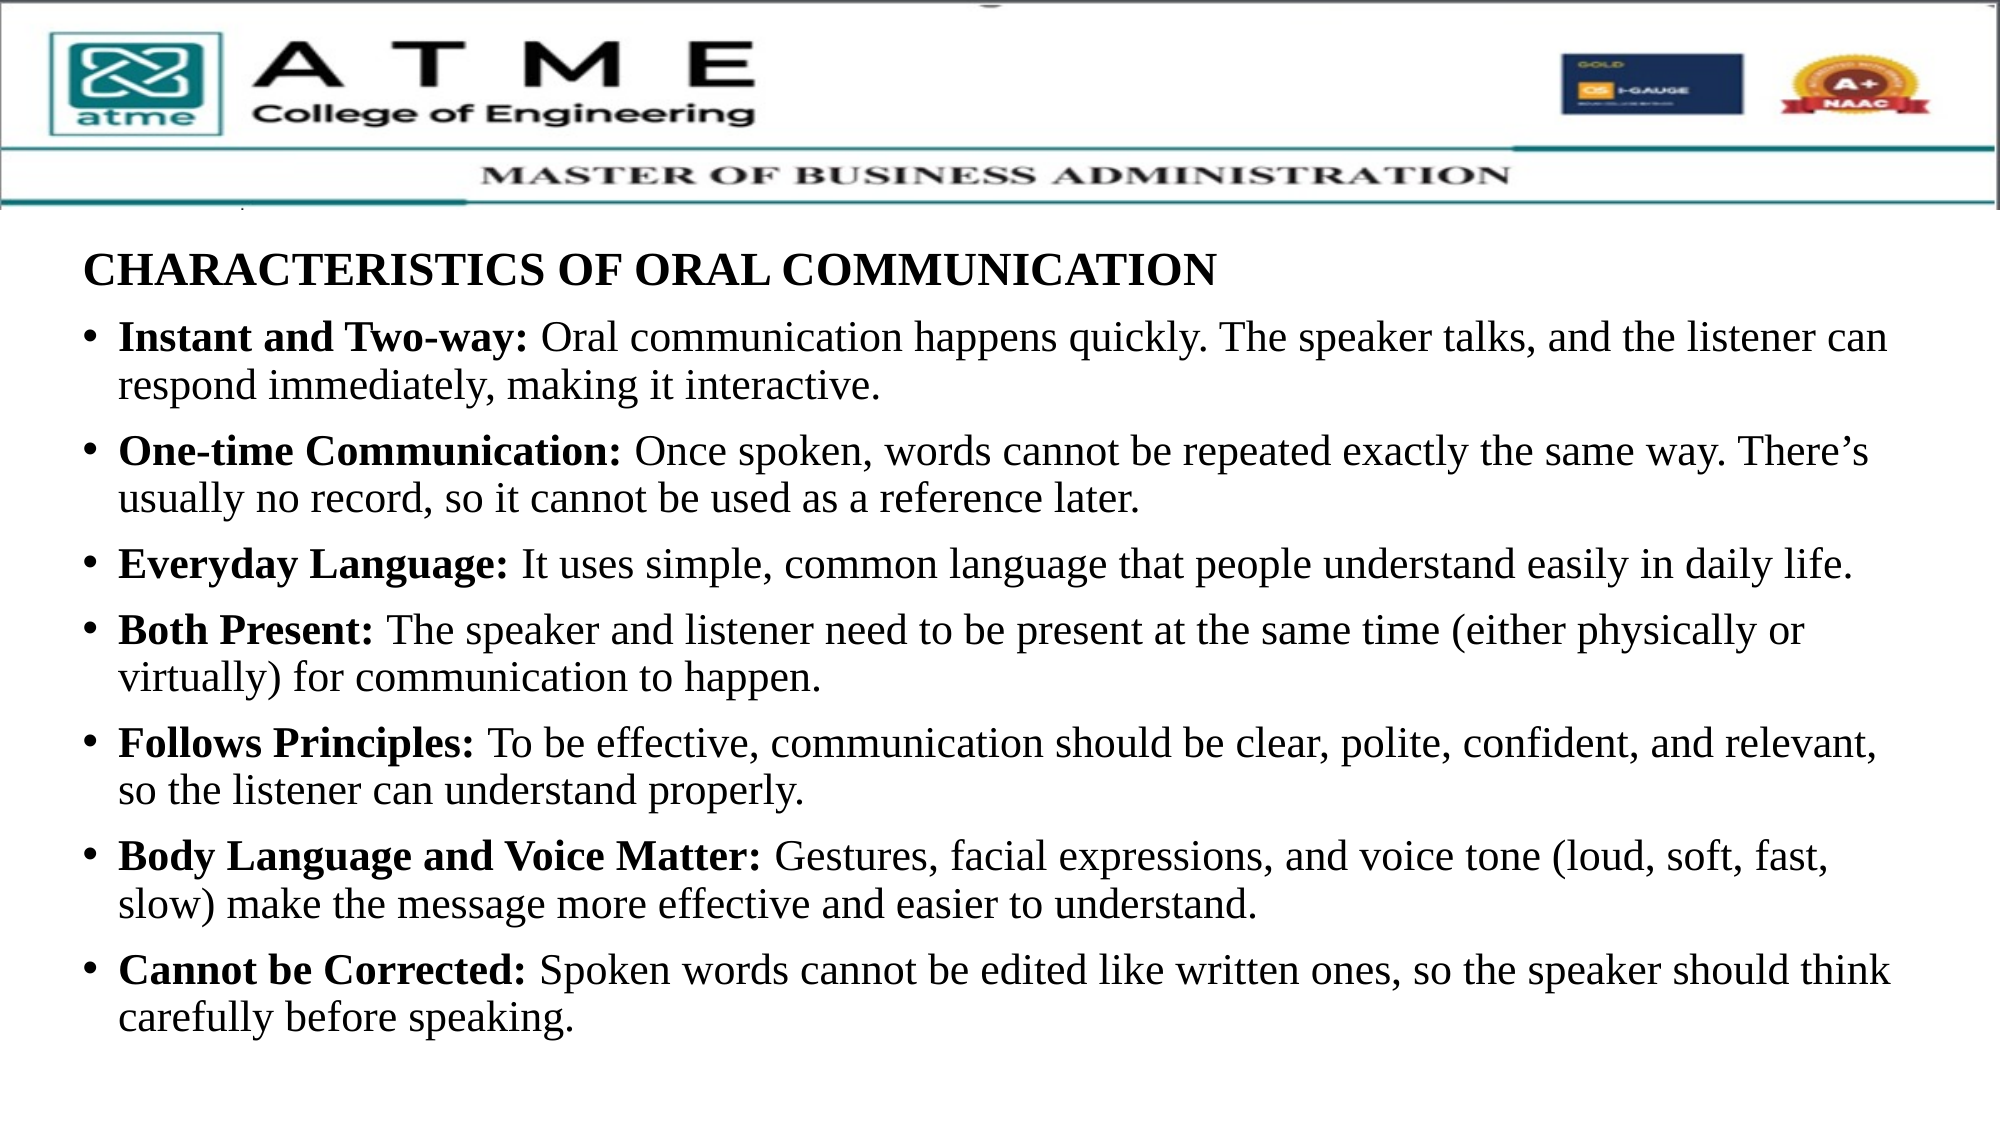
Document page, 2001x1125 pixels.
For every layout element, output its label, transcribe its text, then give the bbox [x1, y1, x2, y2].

picture [0, 0, 2000, 210]
list CHARACTERISTICS OF ORAL COMMUNICATION Instant and Two-way: Oral communication happens quickly. The speaker talks, and the listener can respond immediately, making it interactive. One-time Communication: Once spoken, words cannot be repeated exactly the same way. There’s usually no record, so it cannot be used as a reference later. Everyday Language: It uses simple, common language that people understand easily in daily life. Both Present: The speaker and listener need to be present at the same time (either physically or virtually) for communication to happen. Follows Principles: To be effective, communication should be clear, polite, confident, and relevant, so the listener can understand properly. Body Language and Voice Matter: Gestures, facial expressions, and voice tone (loud, soft, fast, slow) make the message more effective and easier to understand. Cannot be Corrected: Spoken words cannot be edited like written ones, so the speaker should think carefully before speaking. [67, 236, 1933, 1064]
